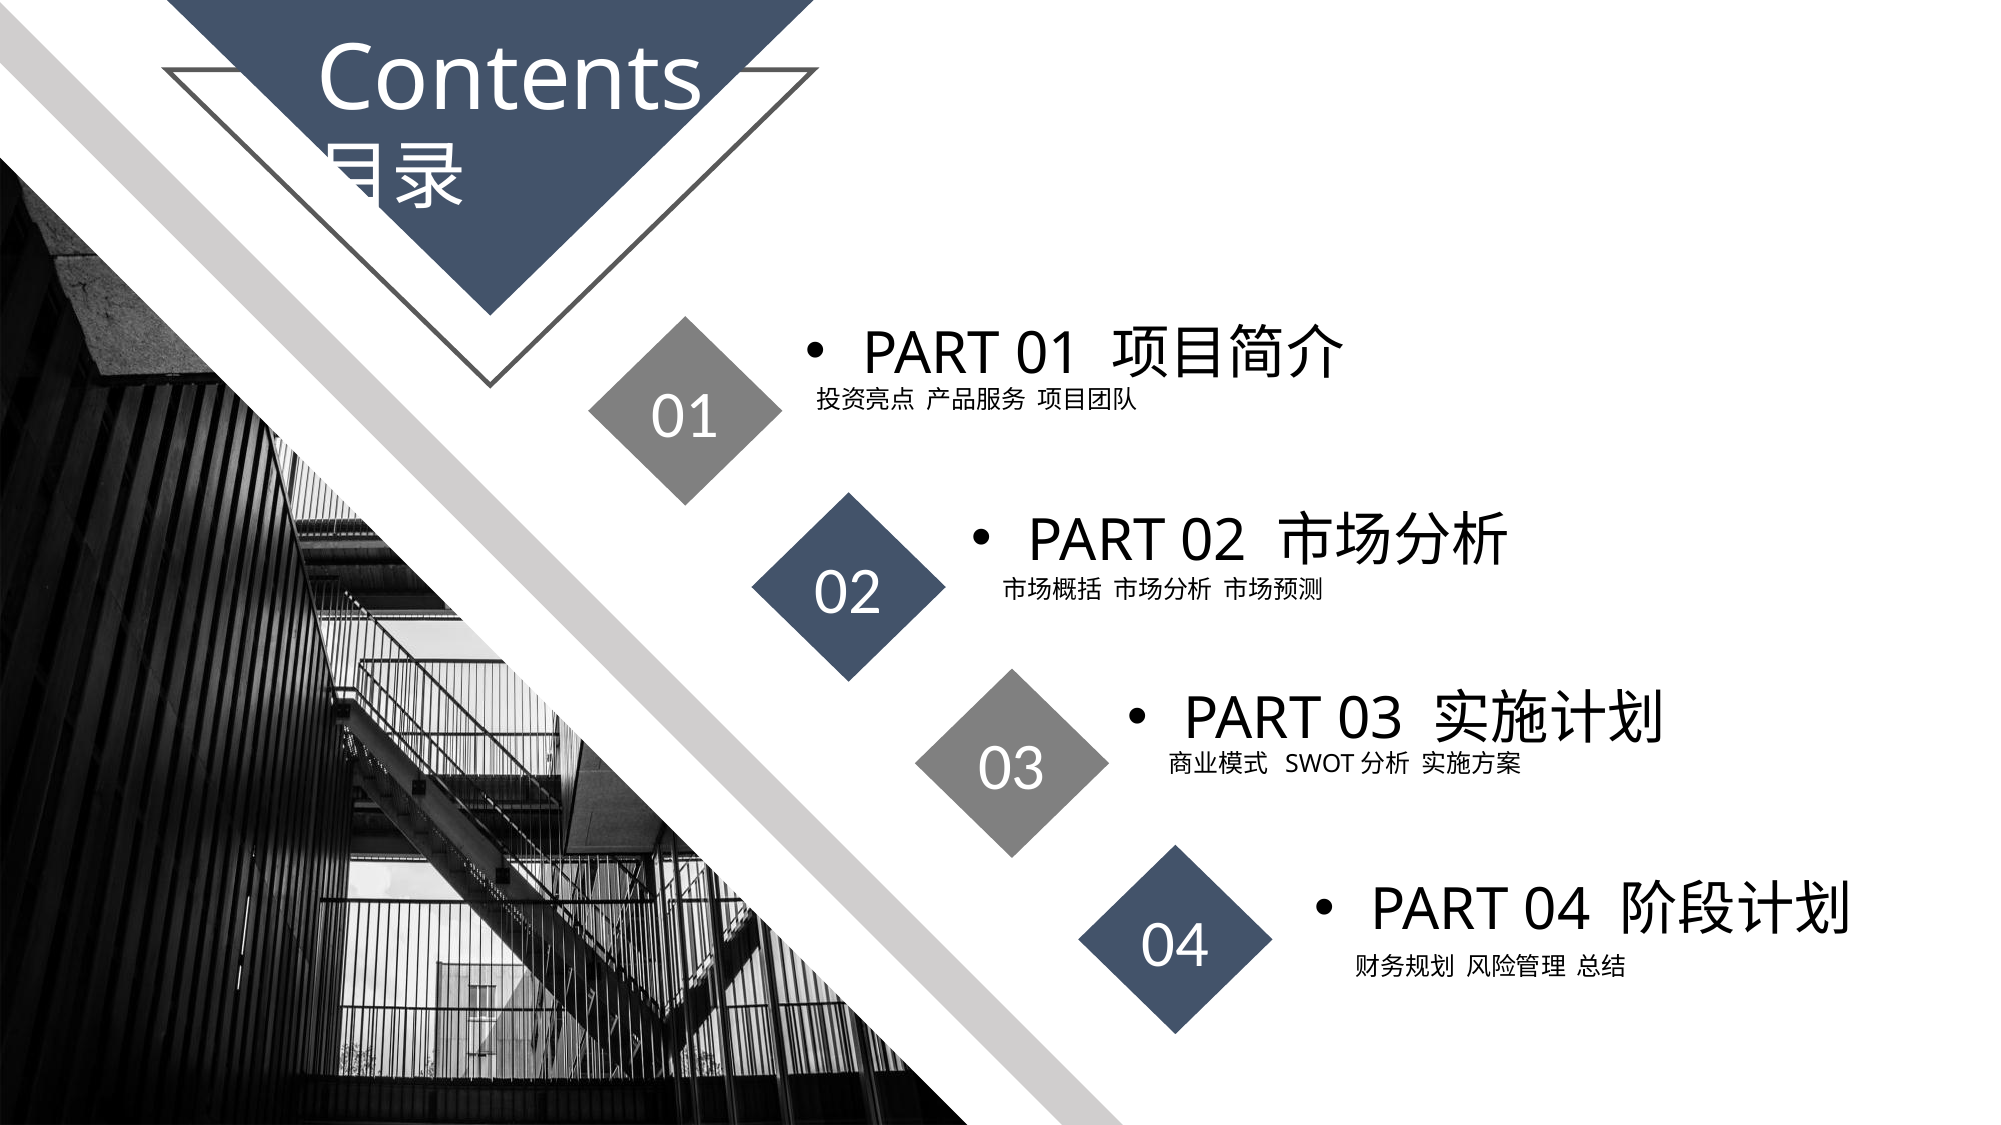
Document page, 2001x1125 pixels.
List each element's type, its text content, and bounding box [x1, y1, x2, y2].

text_box [164, 68, 301, 203]
text_box 财务规划 风险管理 总结 [1355, 944, 1762, 981]
text_box [744, 68, 817, 140]
text_box [165, 0, 816, 133]
text_box Contents 目录 [301, 10, 744, 226]
text_box PART 02 市场分析 [956, 494, 1643, 580]
text_box PART 01 项目简介 [790, 307, 1478, 393]
text_box PART 03 实施计划 [1112, 672, 1845, 758]
text_box 商业模式 SWOT分析 实施方案 [1168, 741, 1575, 778]
text_box 02 [751, 492, 946, 682]
text_box 04 [1078, 844, 1273, 1035]
text_box [0, 156, 969, 1125]
text_box 01 [588, 316, 783, 506]
text_box 市场概括 市场分析 市场预测 [1002, 567, 1458, 604]
text_box 投资亮点 产品服务 项目团队 [816, 377, 1272, 414]
text_box [396, 226, 584, 318]
text_box 03 [914, 668, 1110, 858]
text_box [0, 0, 1125, 1125]
text_box PART 04 阶段计划 [1299, 863, 2000, 949]
text_box [325, 226, 656, 387]
